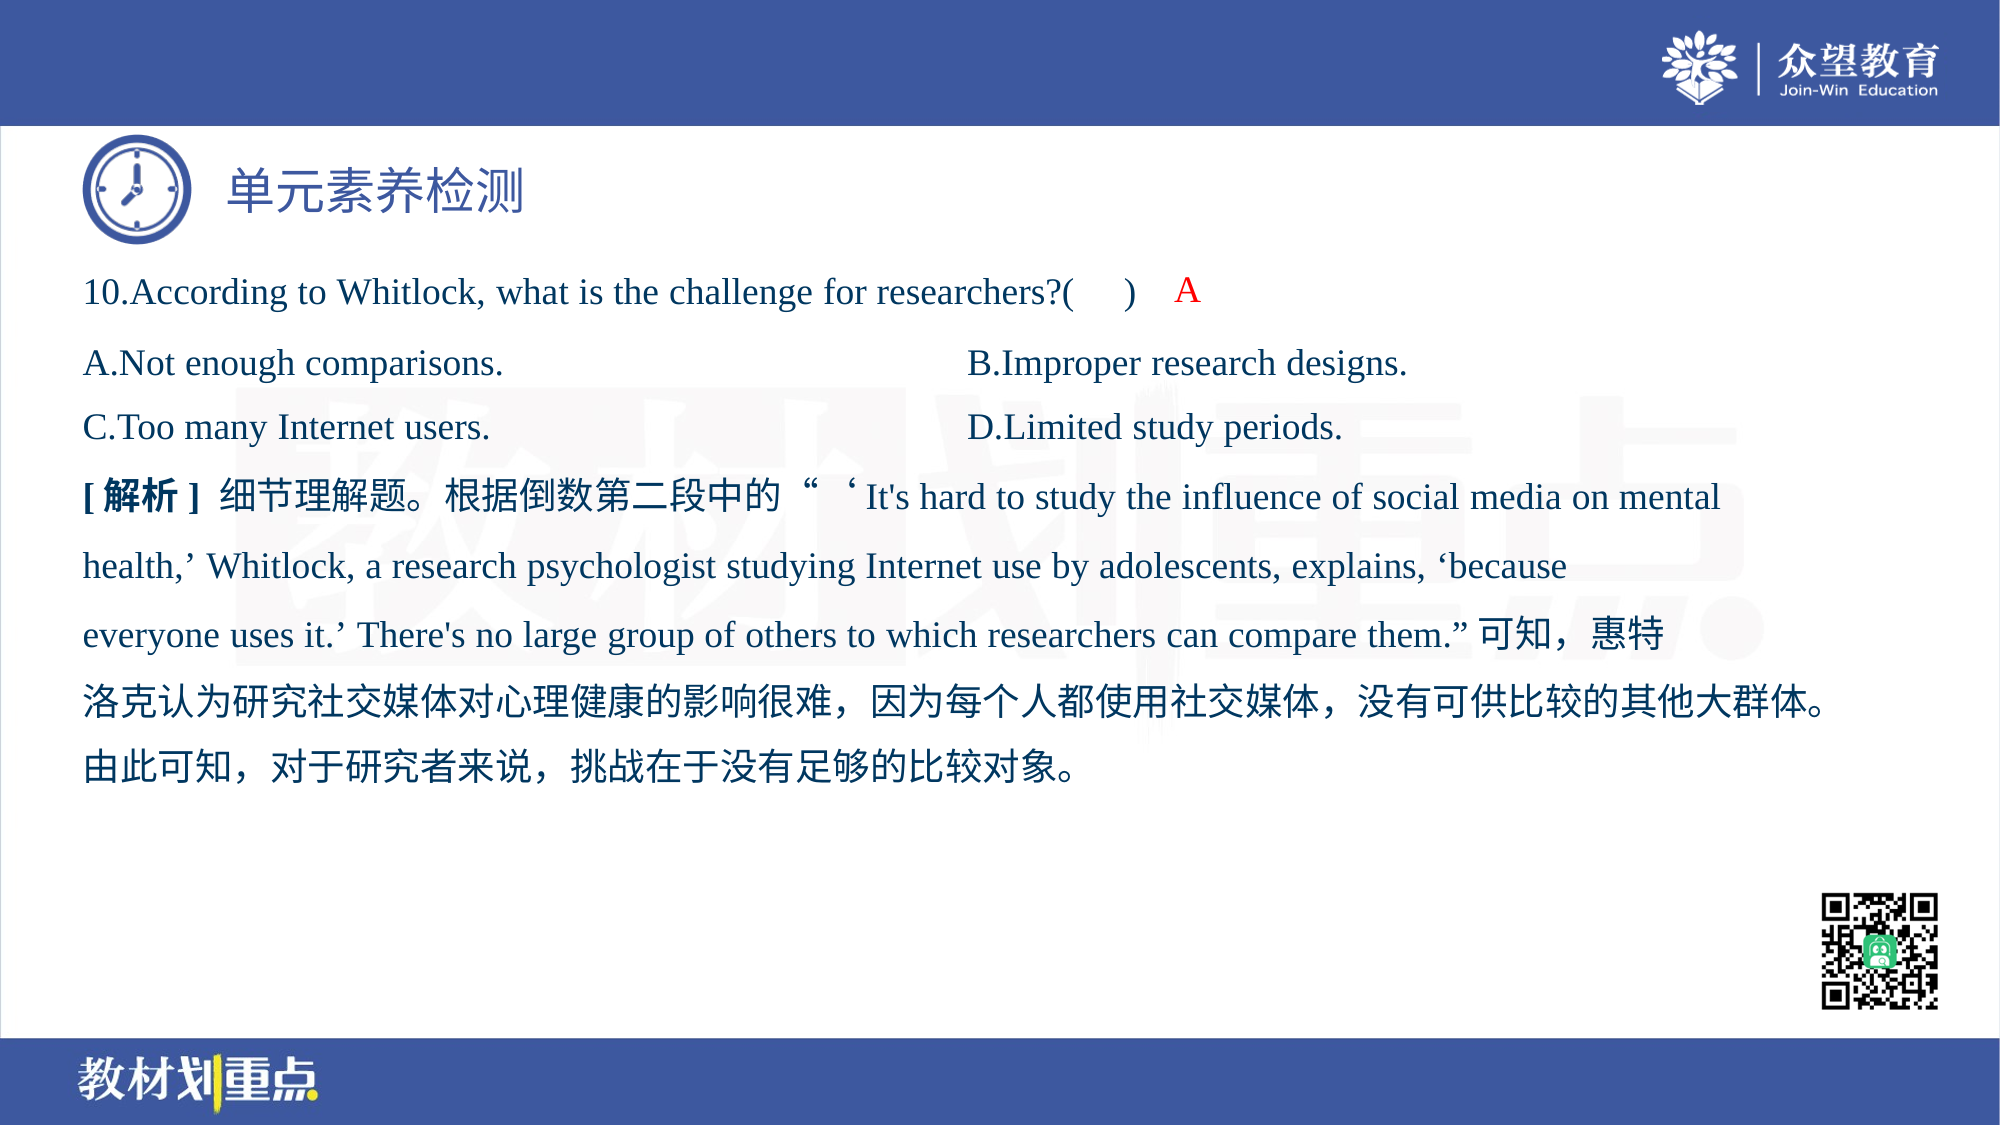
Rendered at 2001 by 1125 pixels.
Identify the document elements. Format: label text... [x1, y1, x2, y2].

text_box [解析] 细节理解题。根据倒数第二段中的“‘It's hard to study the influence of social media on mental health,’ Whitlock, a research psychologist studying Internet use by adolescents, explains, ‘because everyone uses it.’ There's no large group of others to which researchers can compare them.”可知，惠特 洛克认为研究社交媒体对心理健康的影响很难，因为每个人都使用社交媒体，没有可供比较的其他大群体。 由此可知，对于研究者来说，挑战在于没有足够的比较对象。 [82, 448, 1817, 782]
text_box 10.According to Whitlock, what is the challenge for researchers?( ) [82, 247, 1817, 306]
text_box A [1160, 245, 1215, 304]
text_box A.Not enough comparisons. B.Improper research designs. C.Too many Internet users. D.Limited study periods. [82, 313, 1817, 441]
picture [0, 0, 2000, 1125]
